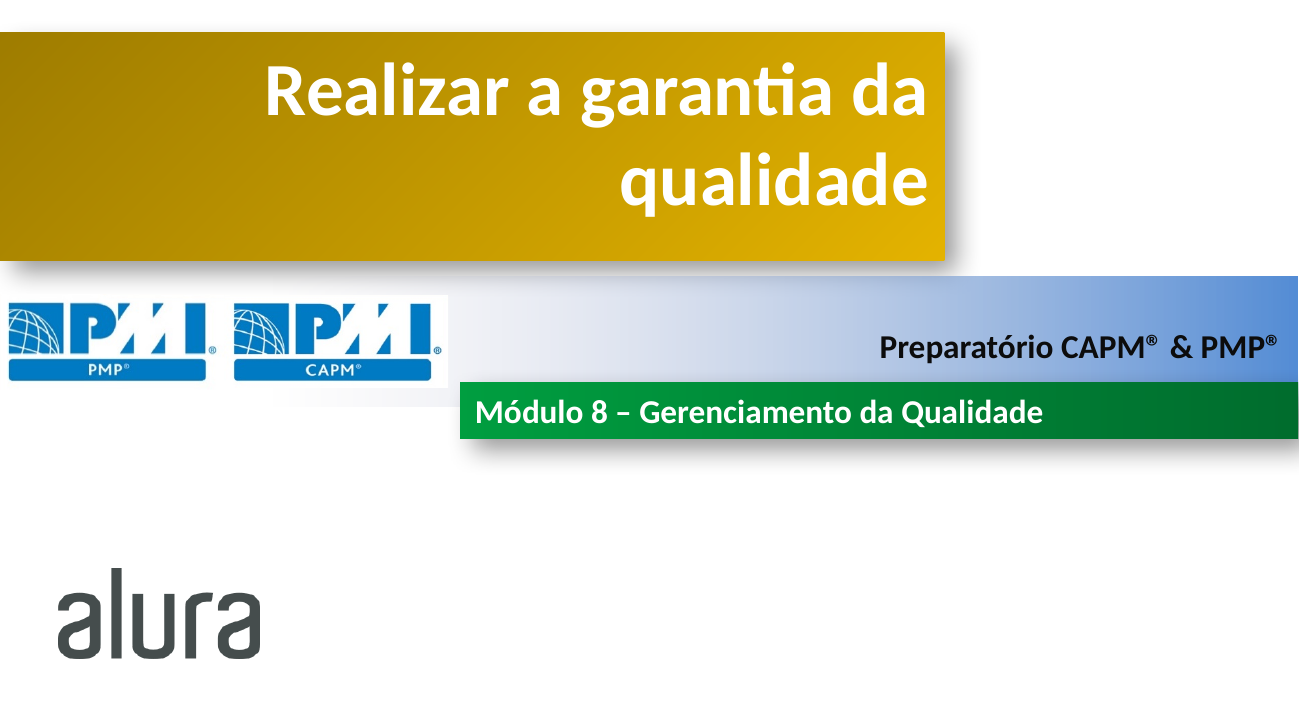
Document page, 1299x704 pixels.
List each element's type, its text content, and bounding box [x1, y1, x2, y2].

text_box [0, 294, 449, 390]
text_box Preparatório CAPM® & PMP® [452, 317, 1298, 374]
text_box [270, 276, 1298, 317]
text_box Módulo 8 – Gerenciamento da Qualidade [460, 382, 1299, 439]
text_box [270, 374, 1298, 407]
picture [58, 568, 260, 660]
text_box Realizar a garantia da qualidade [0, 32, 945, 261]
